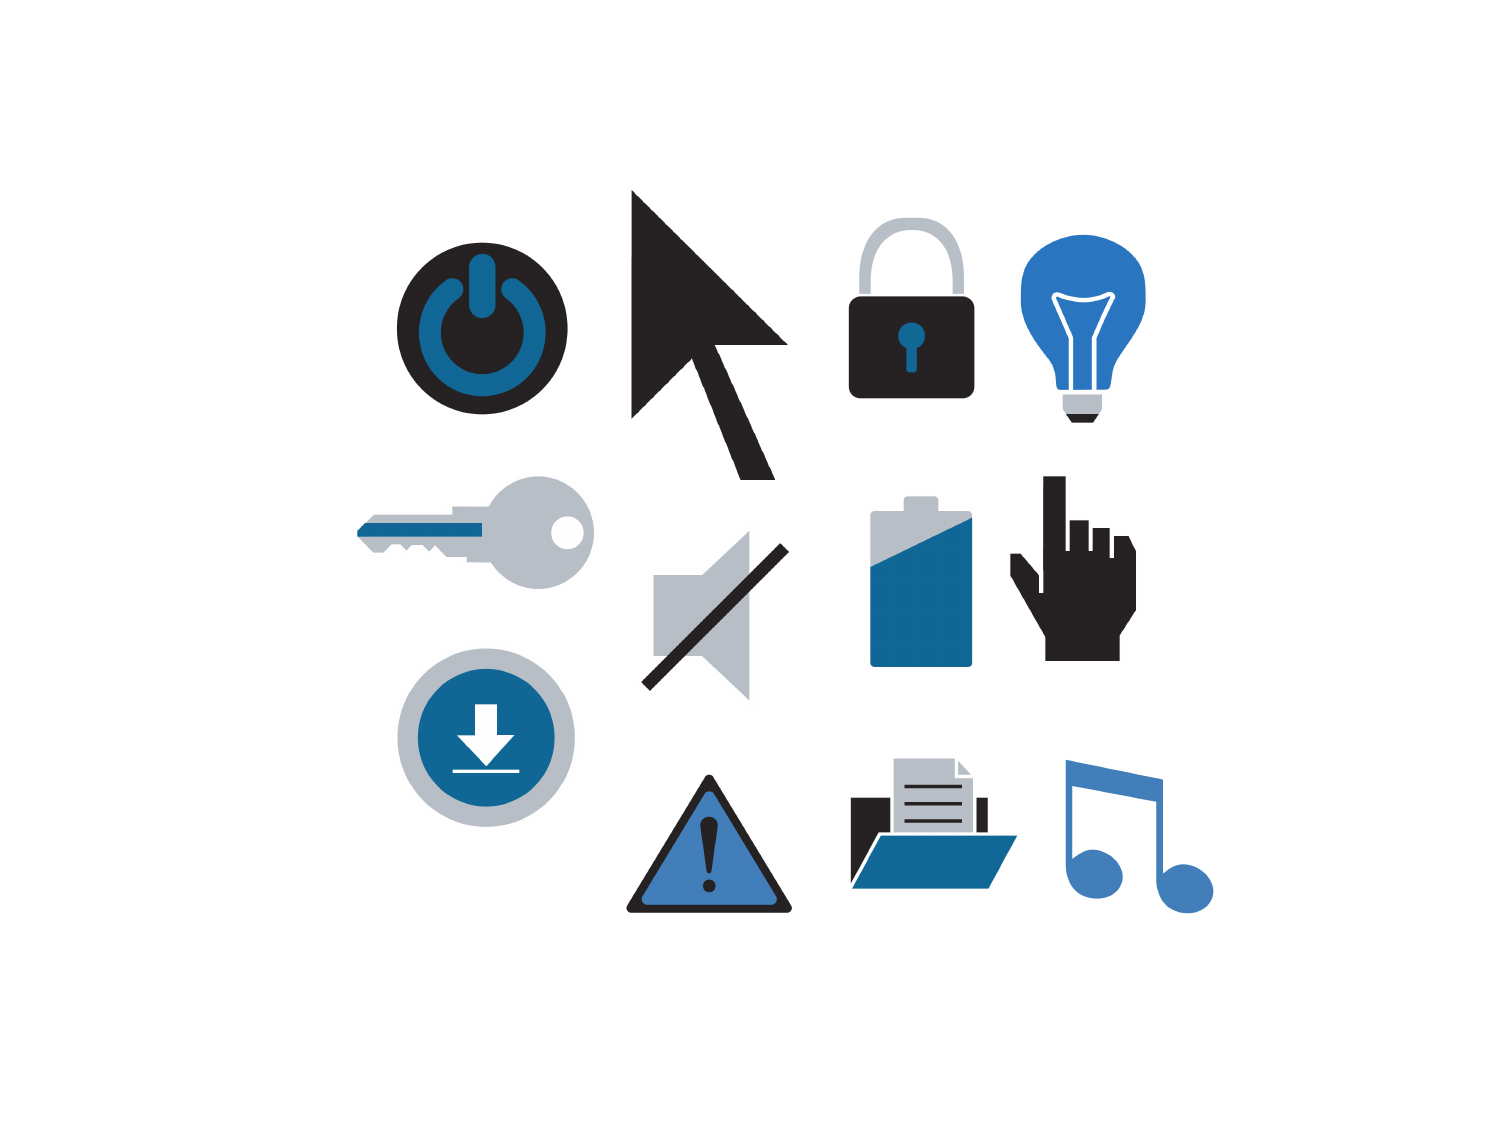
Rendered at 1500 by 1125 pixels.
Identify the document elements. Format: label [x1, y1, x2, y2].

text_box [257, 104, 1345, 1018]
